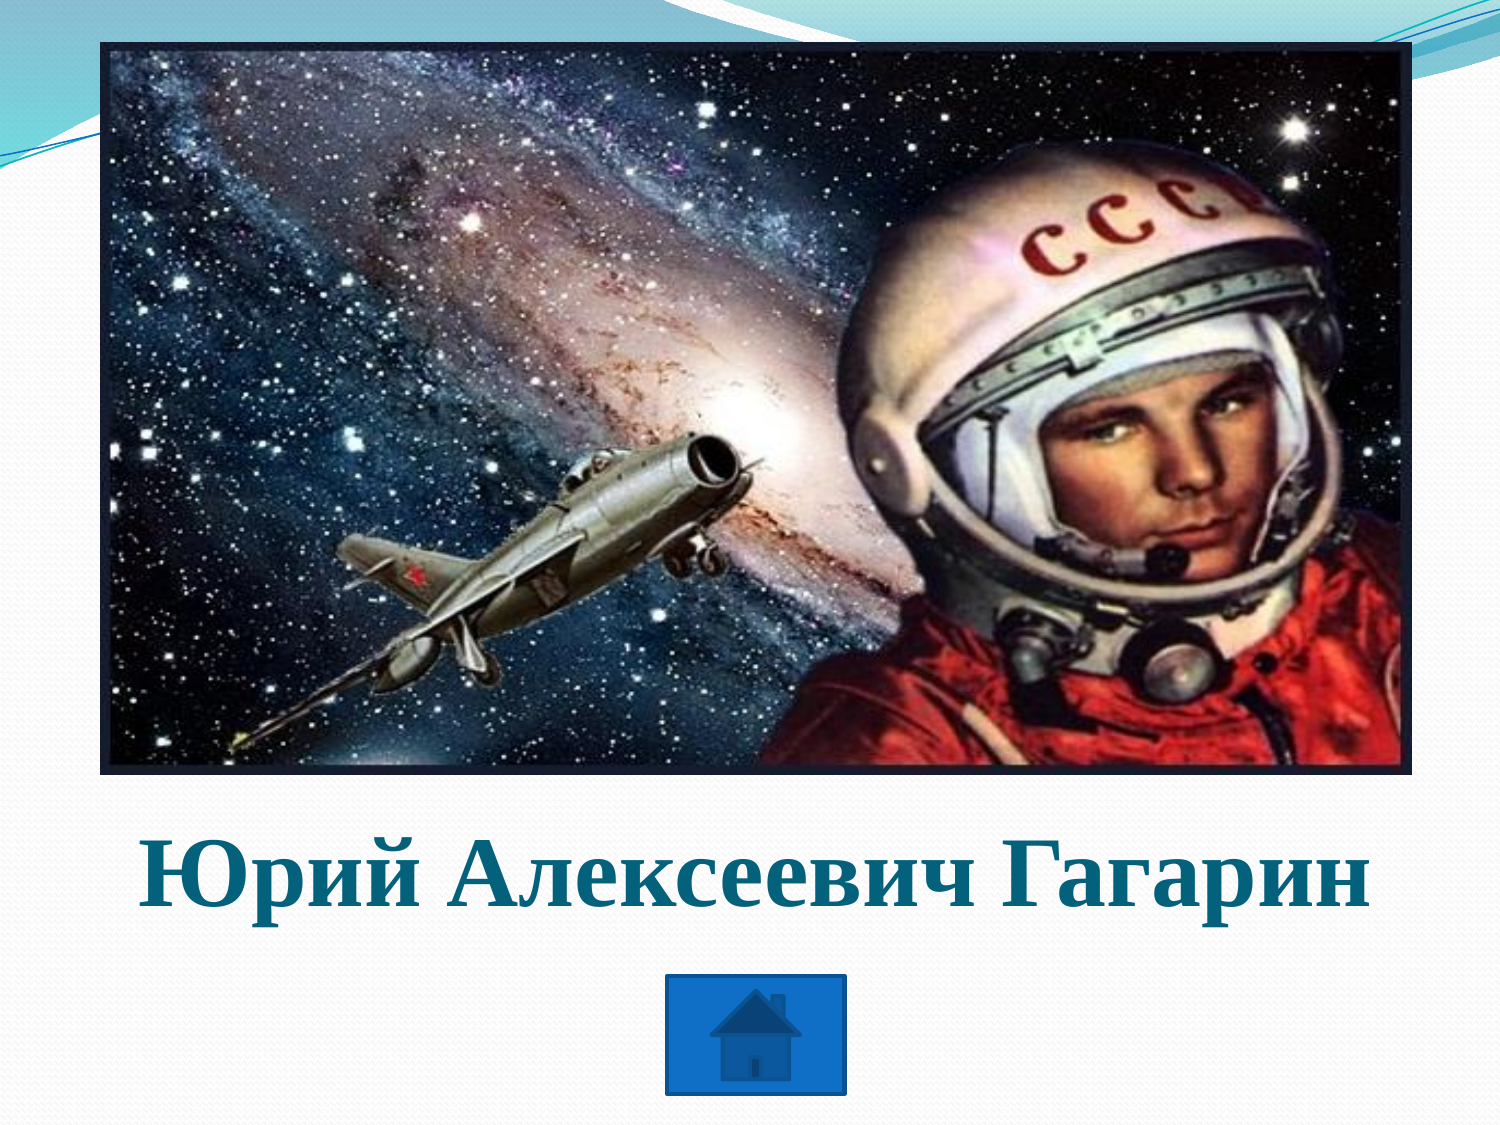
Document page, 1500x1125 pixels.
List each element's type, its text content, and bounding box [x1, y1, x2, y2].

picture [100, 42, 1412, 776]
text_box [665, 974, 847, 1096]
text_box Юрий Алексеевич Гагарин [123, 798, 1435, 934]
